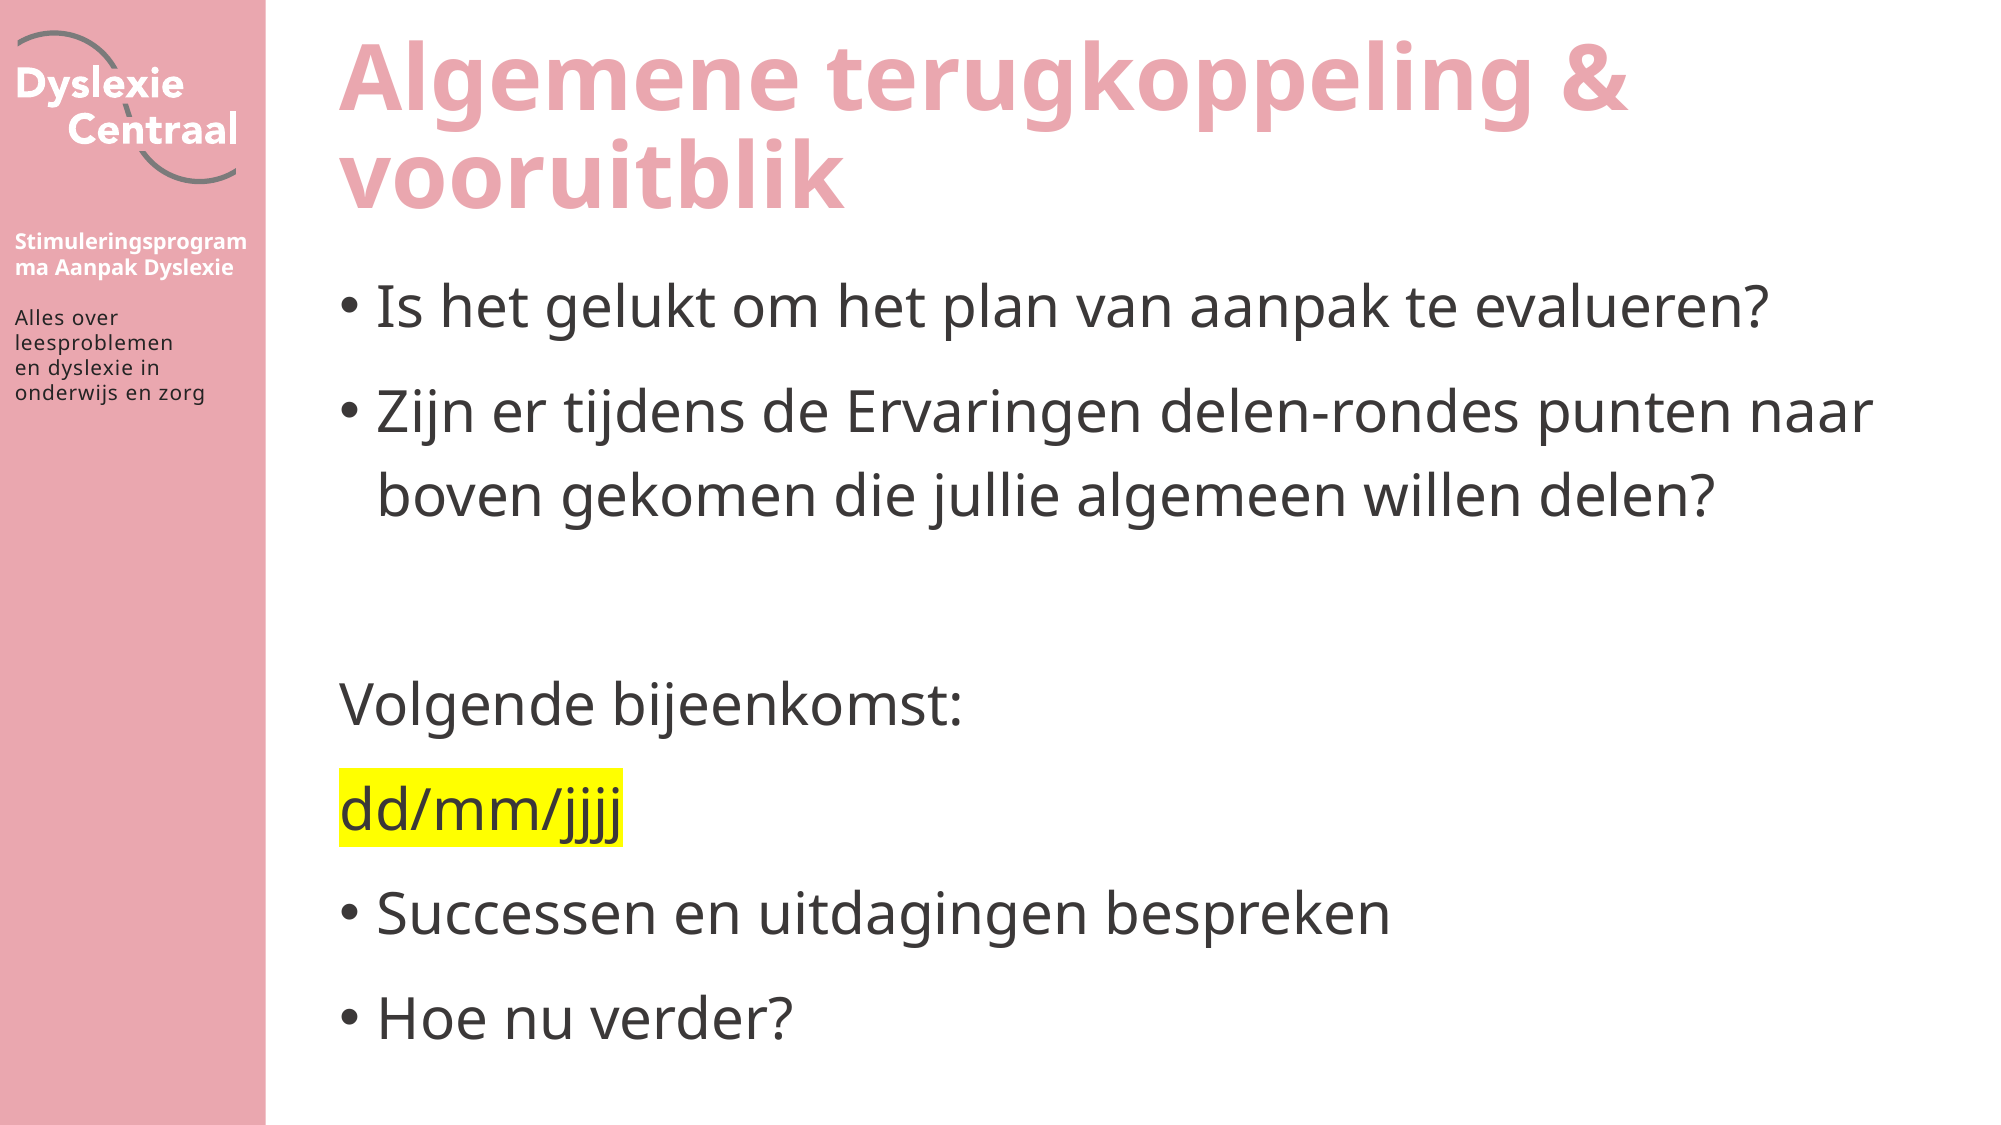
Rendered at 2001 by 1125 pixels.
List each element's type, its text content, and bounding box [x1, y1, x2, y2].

list Is het gelukt om het plan van aanpak te evalueren? Zijn er tijdens de Ervaringen delen-rondes punten naar boven gekomen die jullie algemeen willen delen? Volgende bijeenkomst: dd/mm/jjjj Successen en uitdagingen bespreken Hoe nu verder? [324, 248, 1967, 1070]
title Algemene terugkoppeling & vooruitblik [324, 39, 1967, 220]
